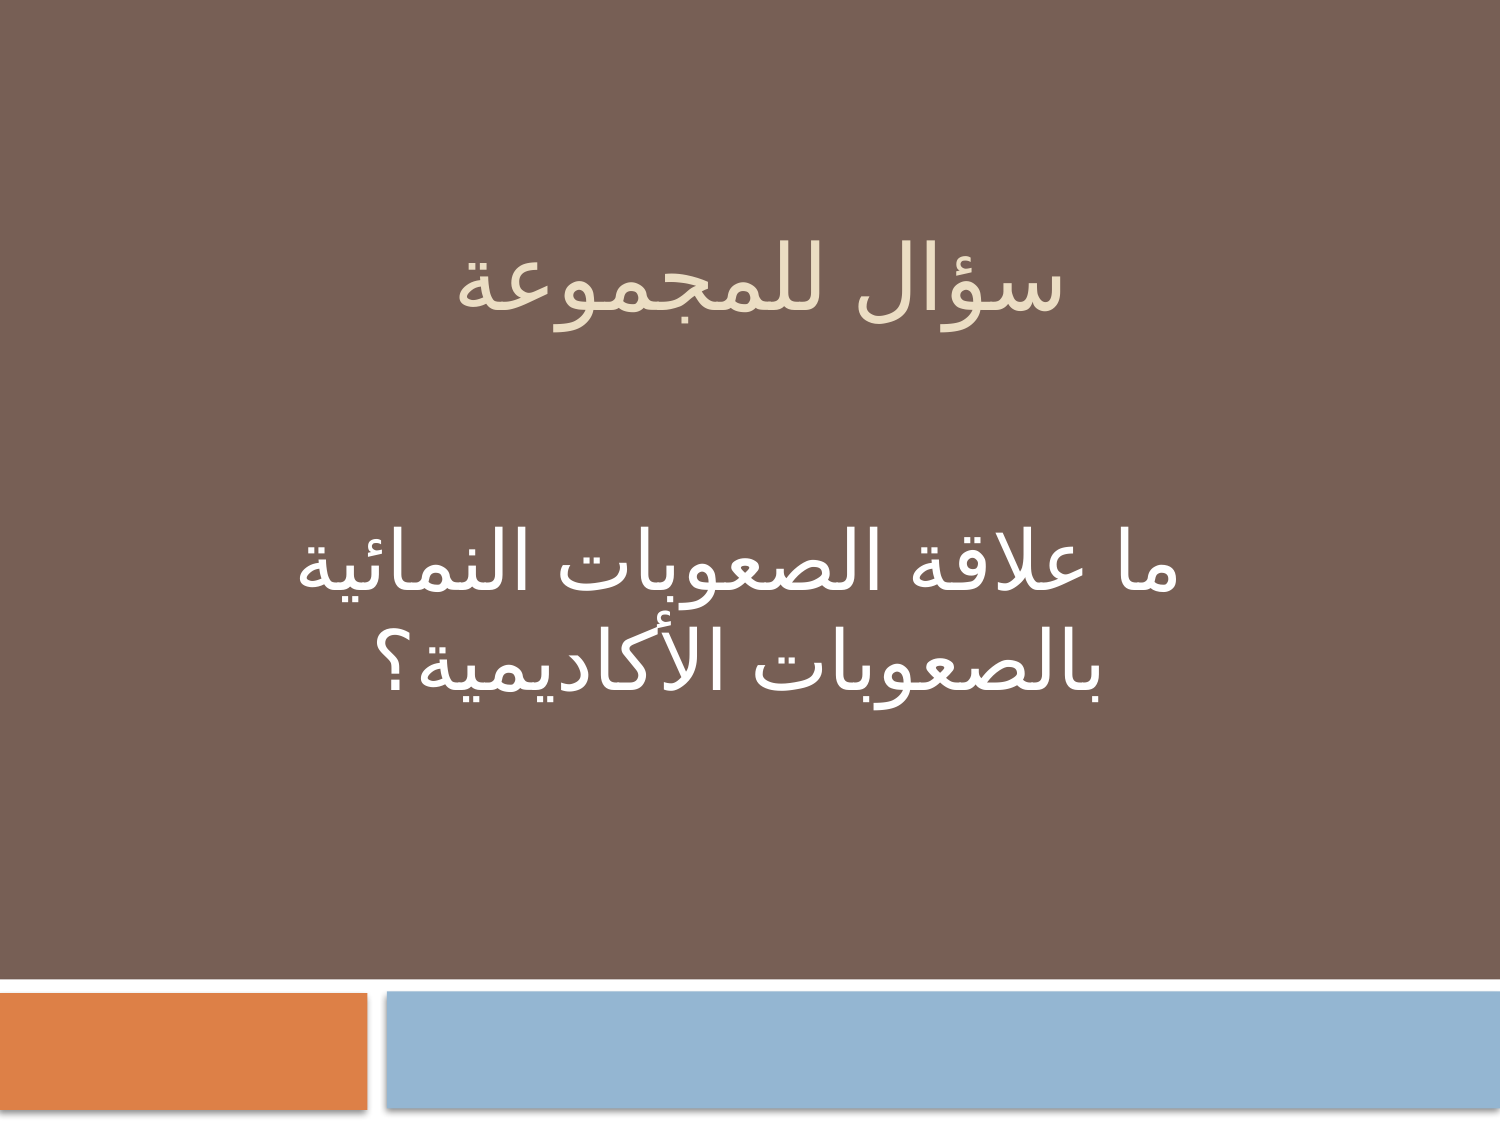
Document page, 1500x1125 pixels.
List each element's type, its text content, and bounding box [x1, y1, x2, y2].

subtitle ما علاقة الصعوبات النمائية بالصعوبات الأكاديمية؟ [100, 314, 1378, 786]
title سؤال للمجموعة [230, 113, 1293, 314]
